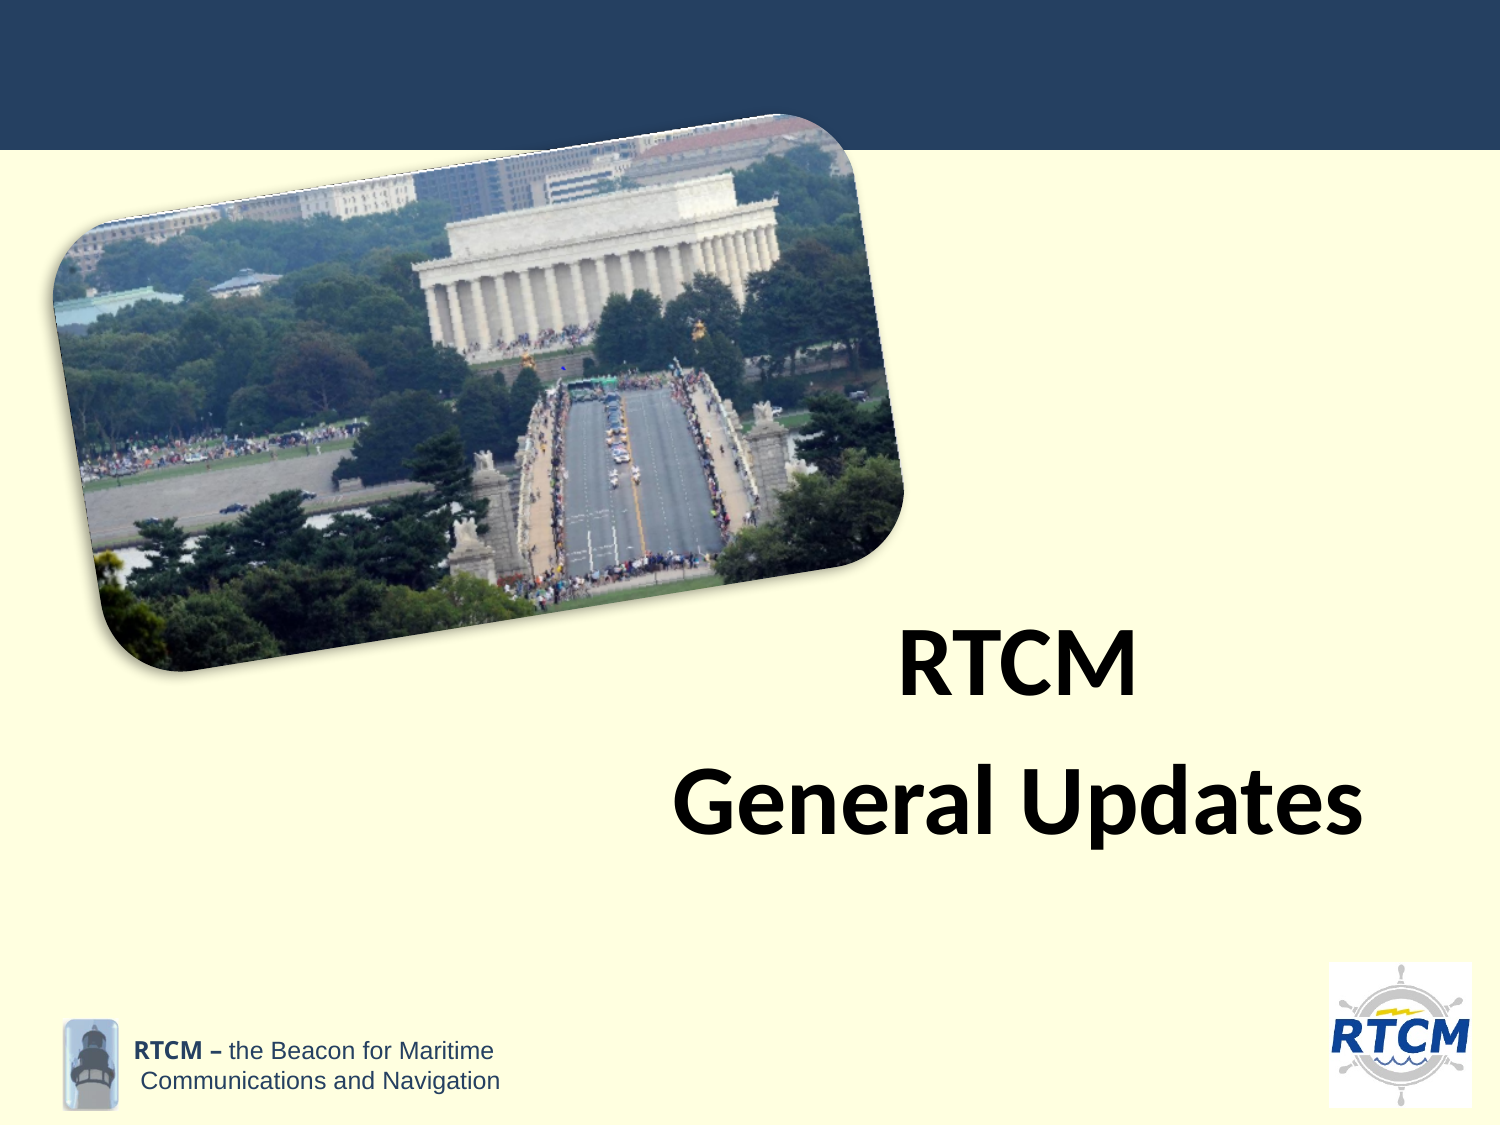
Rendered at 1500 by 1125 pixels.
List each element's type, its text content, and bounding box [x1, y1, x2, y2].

list RTCM General Updates [621, 587, 1399, 870]
text_box [0, 0, 1500, 150]
picture [1329, 962, 1472, 1108]
picture [54, 113, 903, 672]
